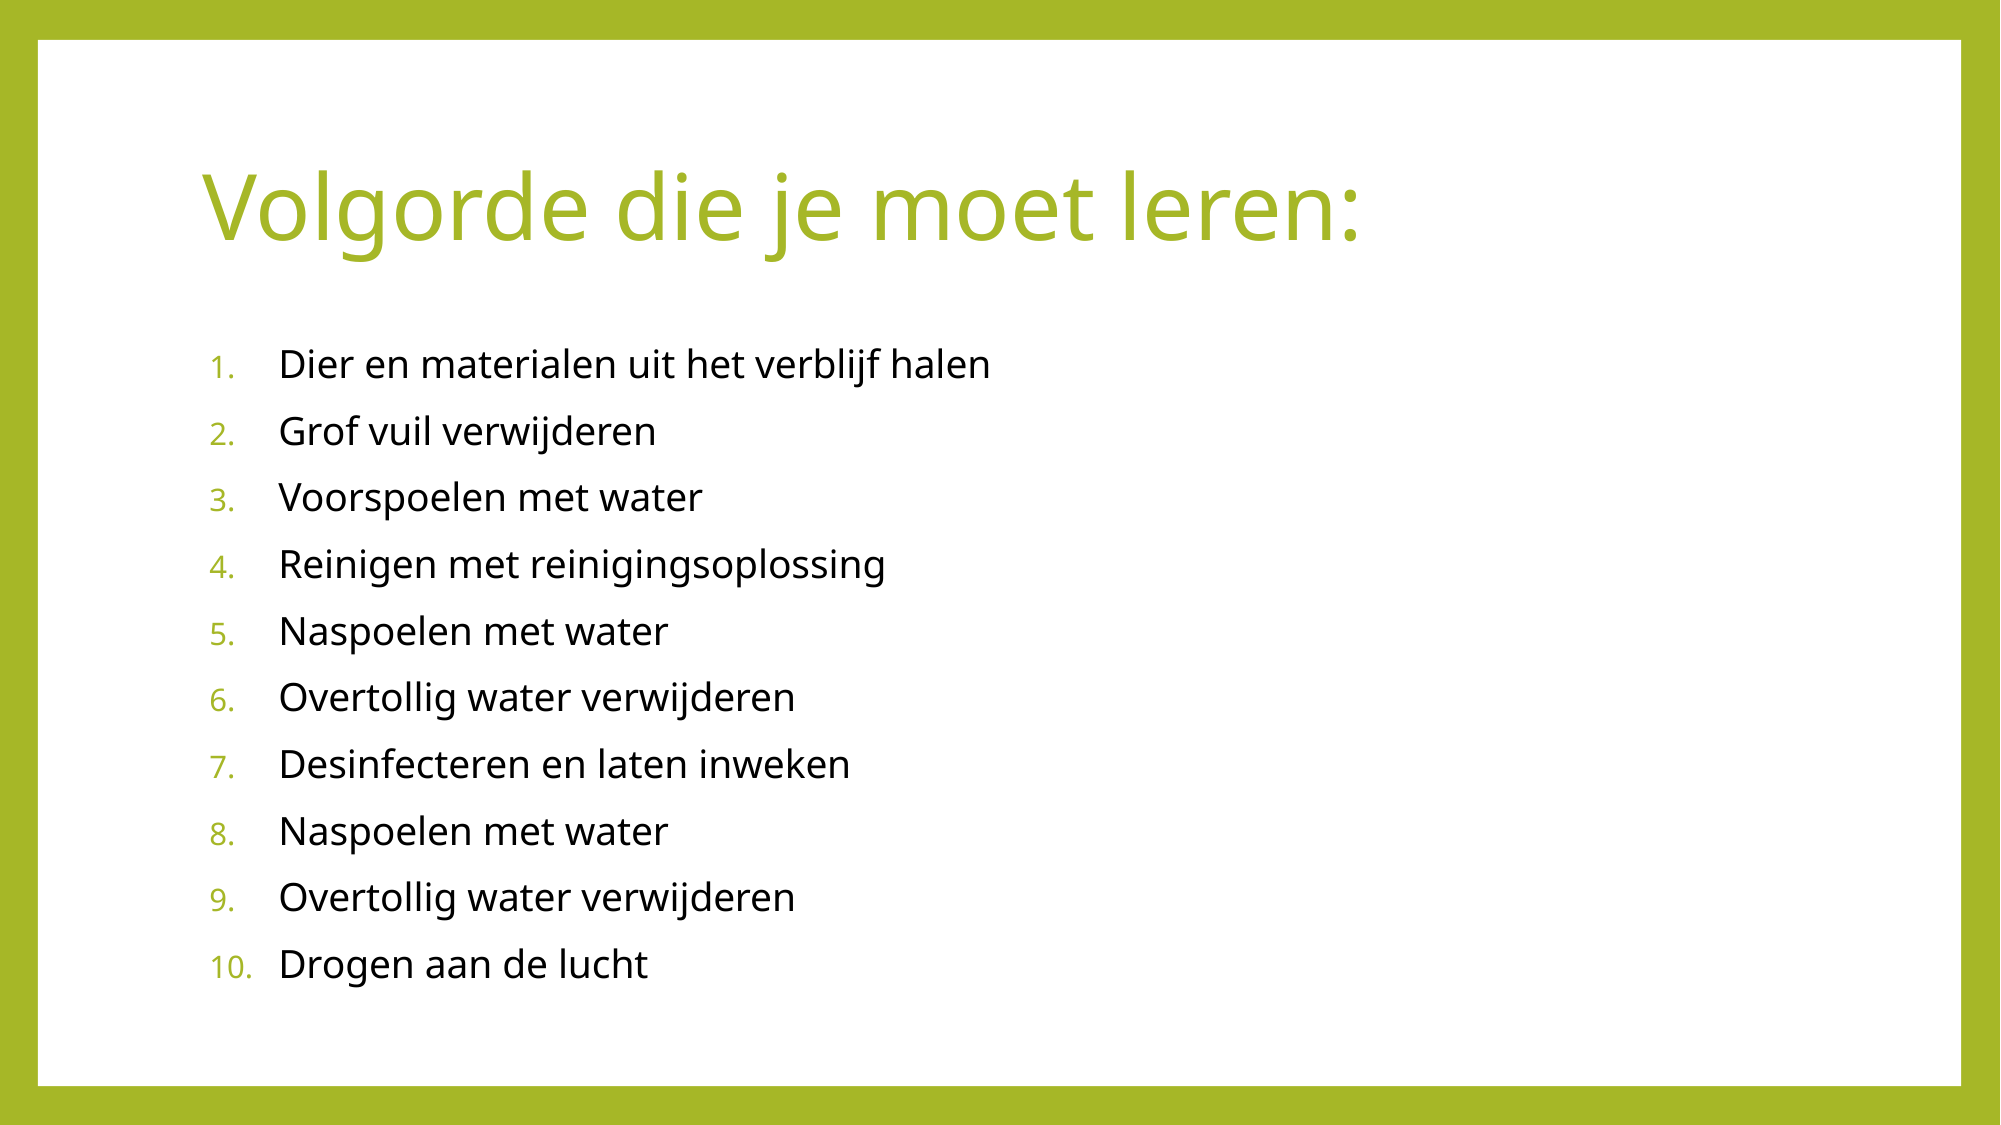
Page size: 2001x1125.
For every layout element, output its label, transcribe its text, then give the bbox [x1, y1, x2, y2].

title Volgorde die je moet leren: [187, 99, 1808, 323]
list Dier en materialen uit het verblijf halen Grof vuil verwijderen Voorspoelen met water Reinigen met reinigingsoplossing Naspoelen met water Overtollig water verwijderen Desinfecteren en laten inweken Naspoelen met water Overtollig water verwijderen Drogen aan de lucht [187, 337, 1808, 1000]
